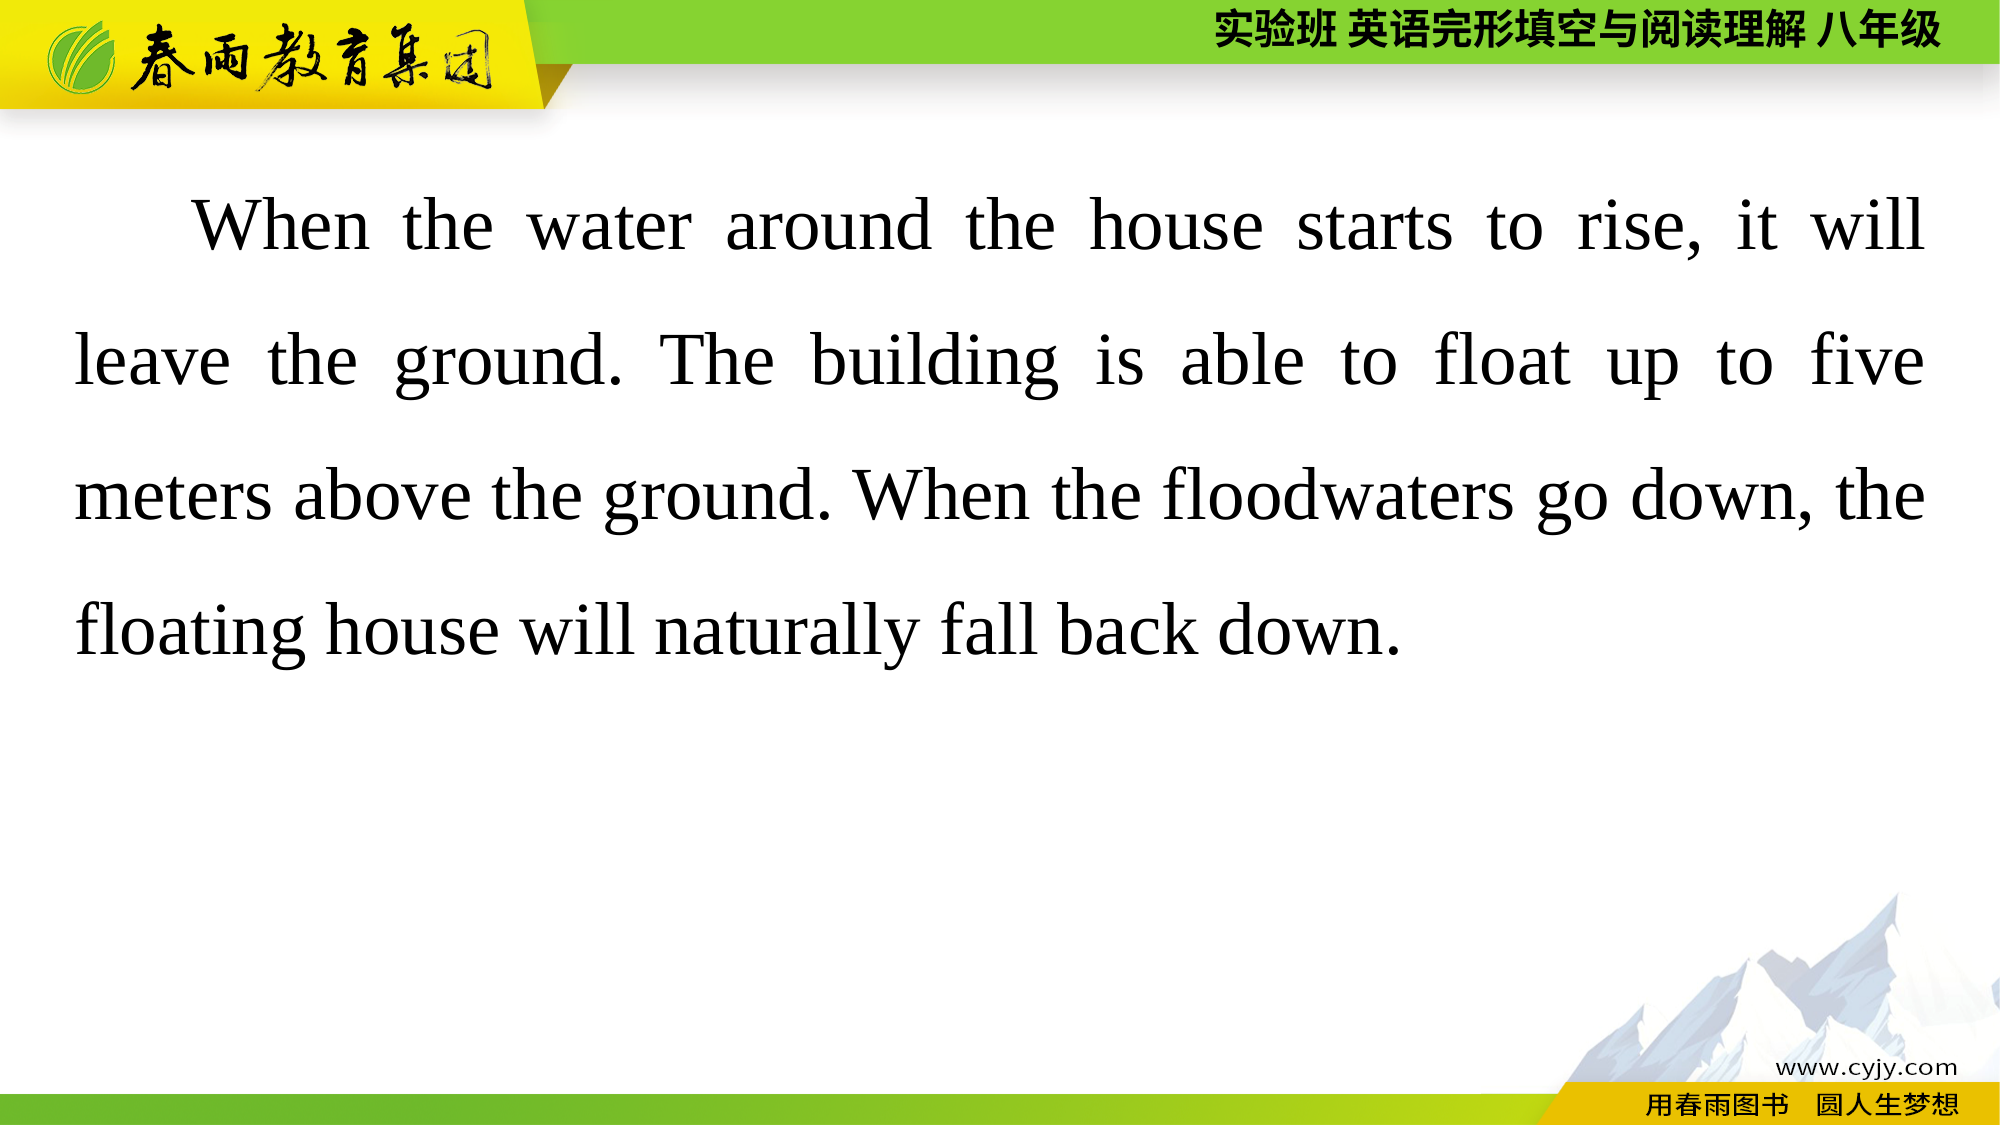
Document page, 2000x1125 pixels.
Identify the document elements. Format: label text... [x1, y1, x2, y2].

picture [0, 0, 2000, 1125]
list When the water around the house starts to rise, it will leave the ground. The building is able to float up to five meters above the ground. When the floodwaters go down, the floating house will naturally fall back down. [59, 122, 1944, 667]
